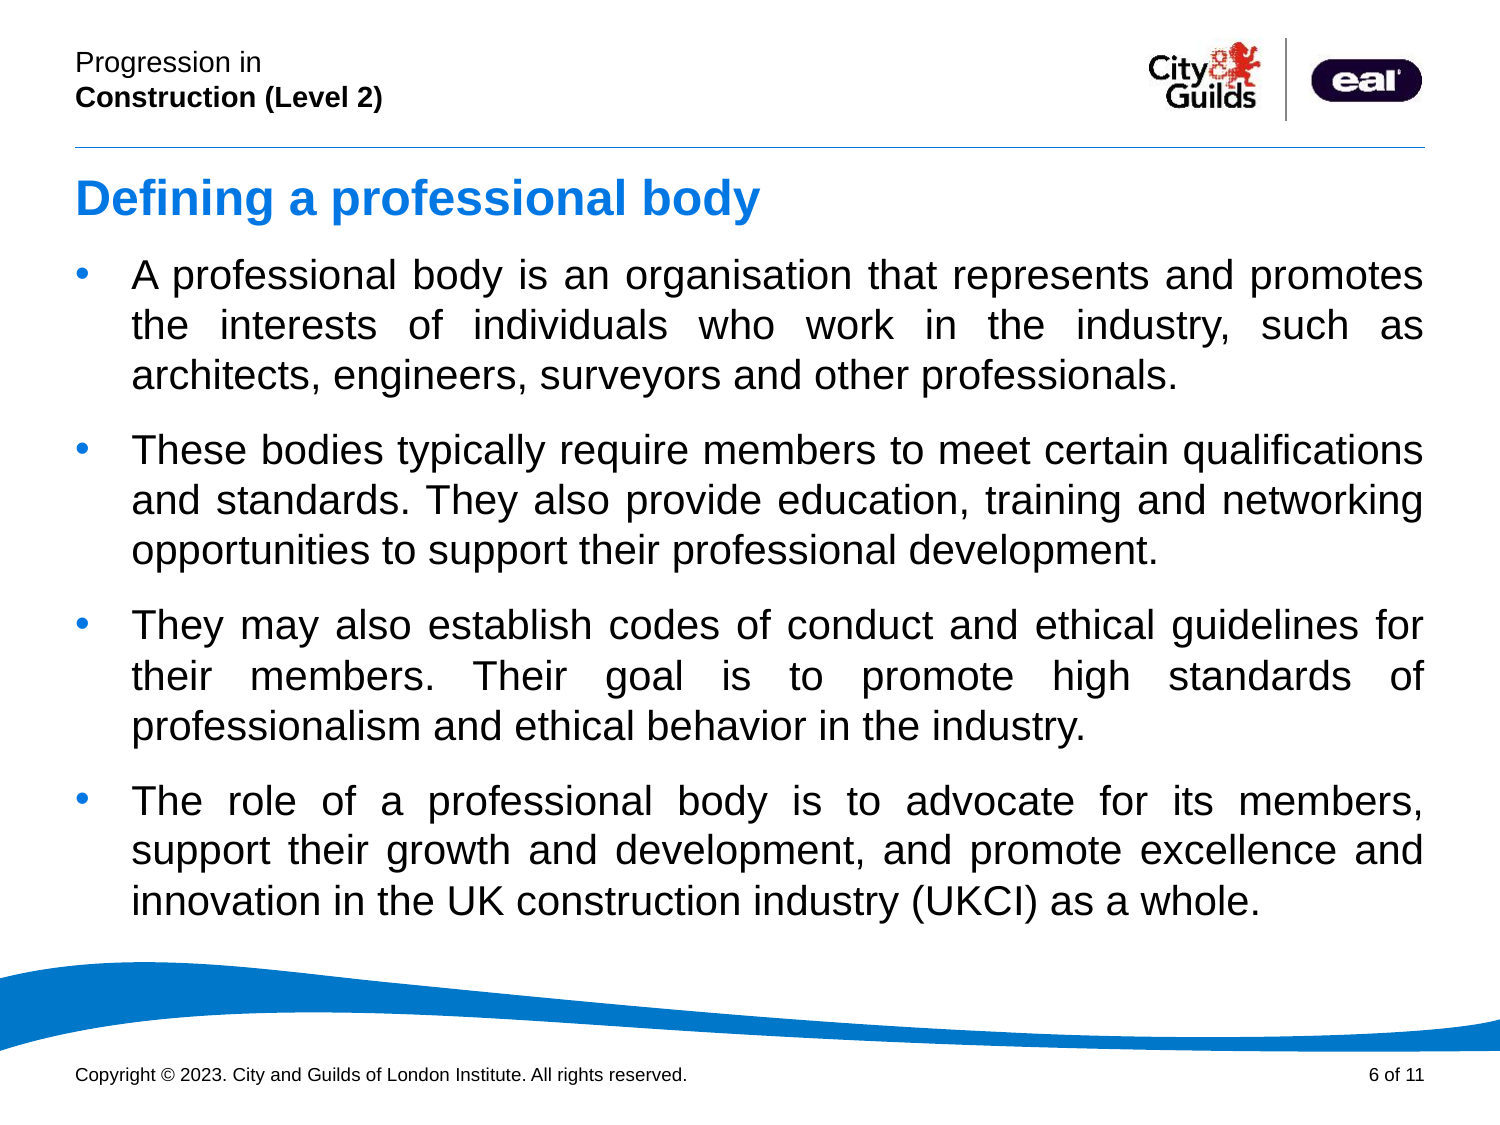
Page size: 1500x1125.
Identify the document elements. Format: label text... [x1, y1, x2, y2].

title Defining a professional body [74, 165, 1426, 229]
list A professional body is an organisation that represents and promotes the interests of individuals who work in the industry, such as architects, engineers, surveyors and other professionals. These bodies typically require members to meet certain qualifications and standards. They also provide education, training and networking opportunities to support their professional development. They may also establish codes of conduct and ethical guidelines for their members. Their goal is to promote high standards of professionalism and ethical behavior in the industry. The role of a professional body is to advocate for its members, support their growth and development, and promote excellence and innovation in the UK construction industry (UKCI) as a whole. [74, 247, 1426, 946]
picture [1149, 38, 1422, 121]
